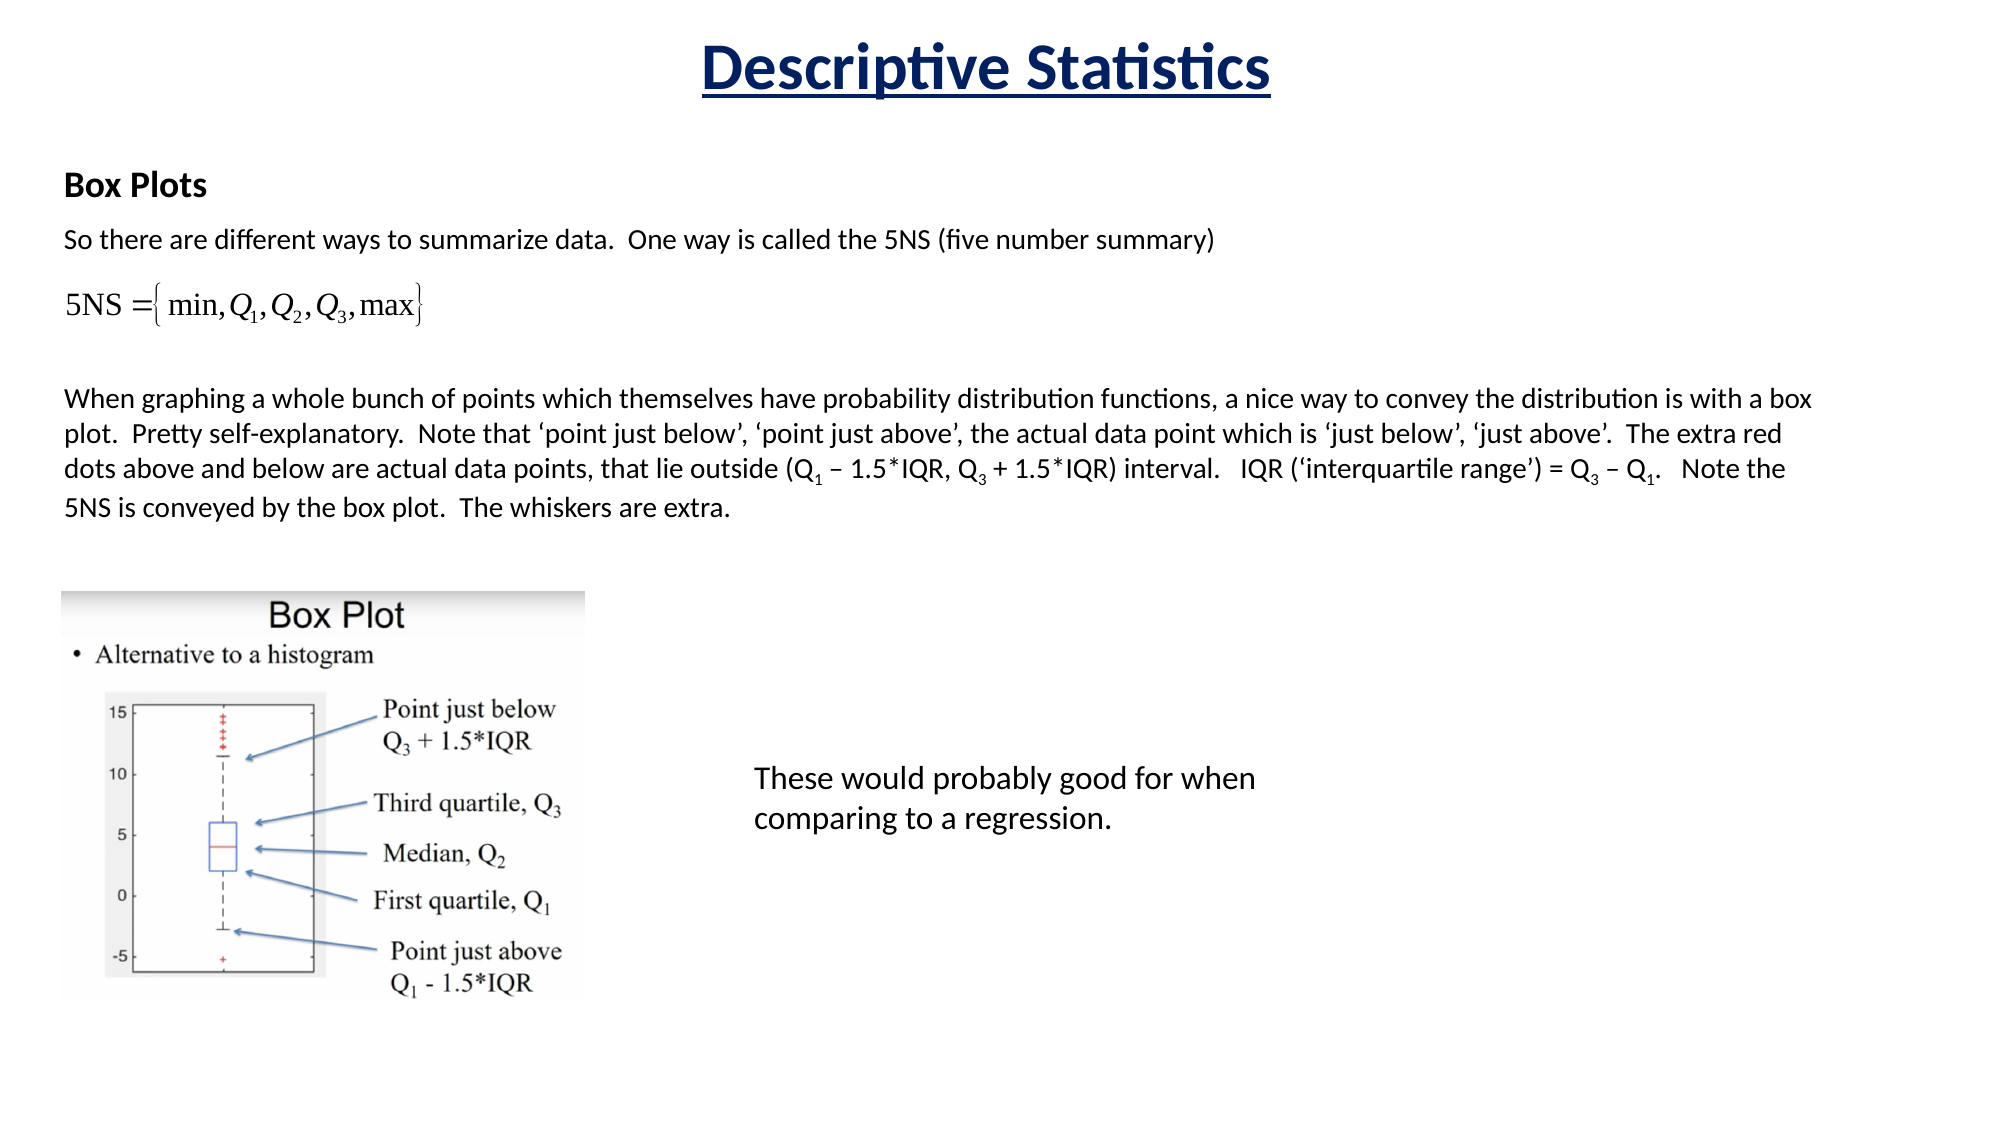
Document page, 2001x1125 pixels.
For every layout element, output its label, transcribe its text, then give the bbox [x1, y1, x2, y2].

text_box When graphing a whole bunch of points which themselves have probability distribution functions, a nice way to convey the distribution is with a box plot. Pretty self-explanatory. Note that ‘point just below’, ‘point just above’, the actual data point which is ‘just below’, ‘just above’. The extra red dots above and below are actual data points, that lie outside (Q1 – 1.5*IQR, Q3 + 1.5*IQR) interval. IQR (‘interquartile range’) = Q3 – Q1. Note the 5NS is conveyed by the box plot. The whiskers are extra. [49, 371, 1829, 531]
text_box These would probably good for when comparing to a regression. [739, 749, 1416, 844]
picture [61, 591, 585, 1003]
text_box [61, 280, 435, 335]
text_box Descriptive Statistics [687, 15, 1300, 111]
text_box So there are different ways to summarize data. One way is called the 5NS (five number summary) [49, 213, 1300, 263]
text_box Box Plots [49, 152, 267, 213]
